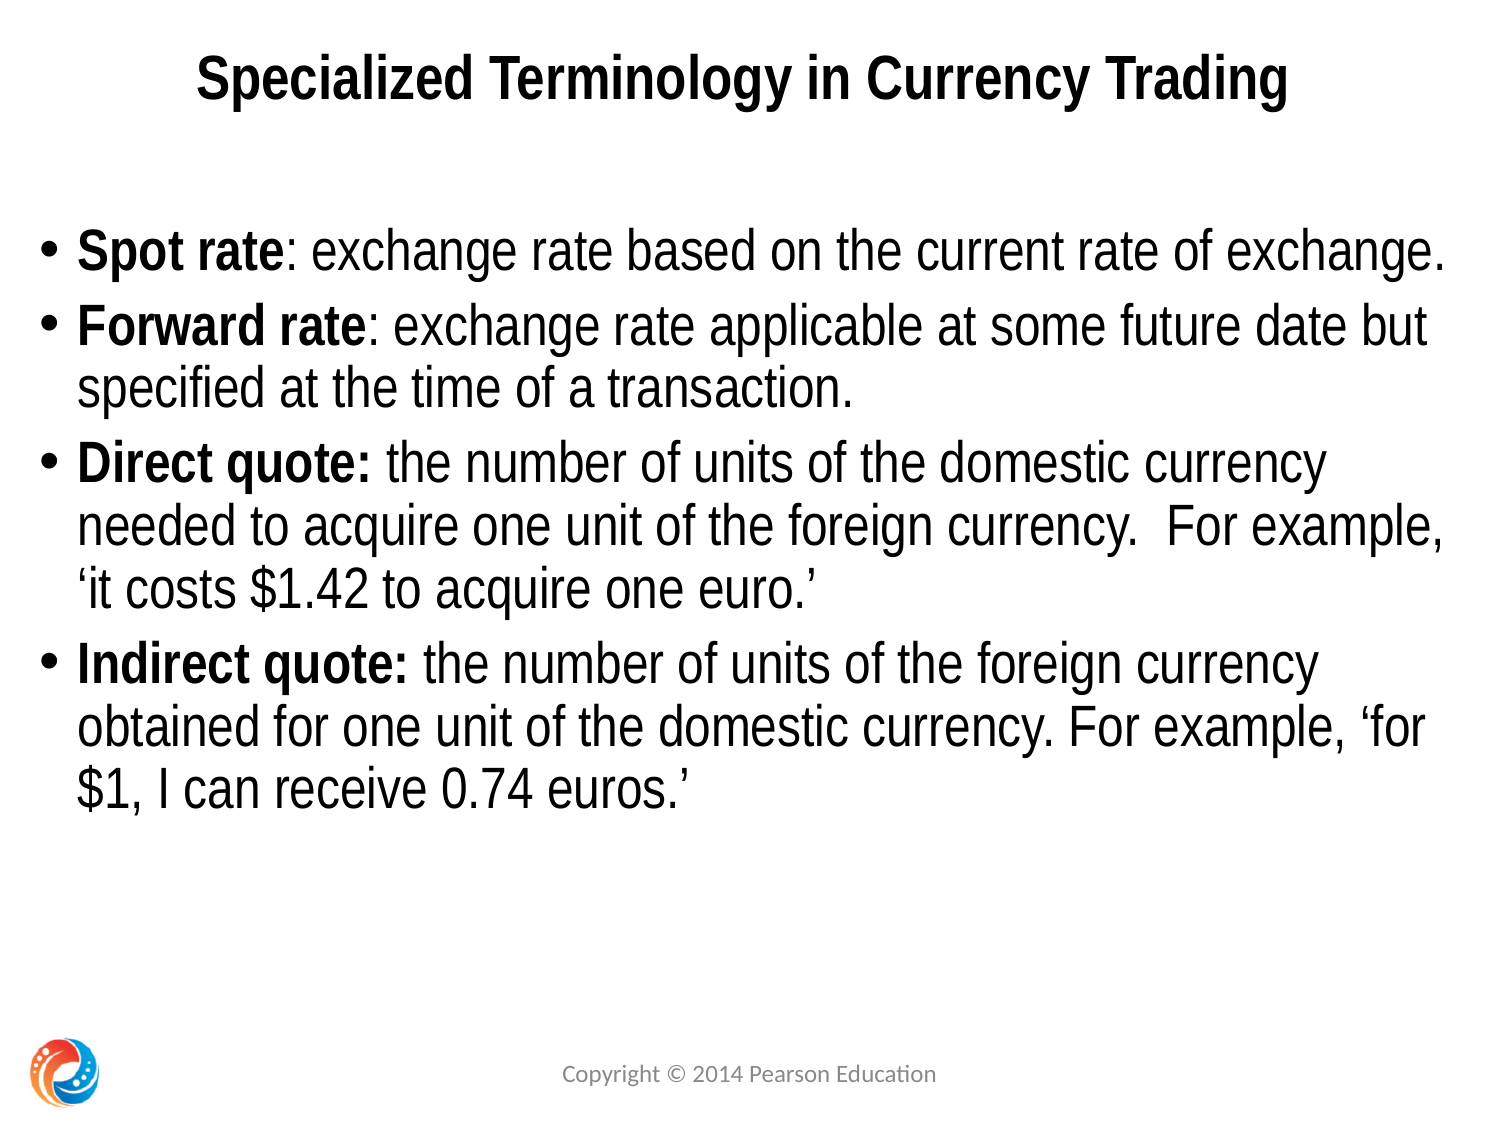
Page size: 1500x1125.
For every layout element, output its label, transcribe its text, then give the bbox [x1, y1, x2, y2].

title Specialized Terminology in Currency Trading [49, 5, 1438, 144]
footer Copyright © 2014 Pearson Education [512, 1042, 988, 1103]
picture [23, 1032, 105, 1111]
subtitle Spot rate: exchange rate based on the current rate of exchange. Forward rate: exchange rate applicable at some future date but specified at the time of a transaction. Direct quote: the number of units of the domestic currency needed to acquire one unit of the foreign currency. For example, ‘it costs $1.42 to acquire one euro.’ Indirect quote: the number of units of the foreign currency obtained for one unit of the domestic currency. For example, ‘for $1, I can receive 0.74 euros.’ [24, 212, 1476, 1038]
